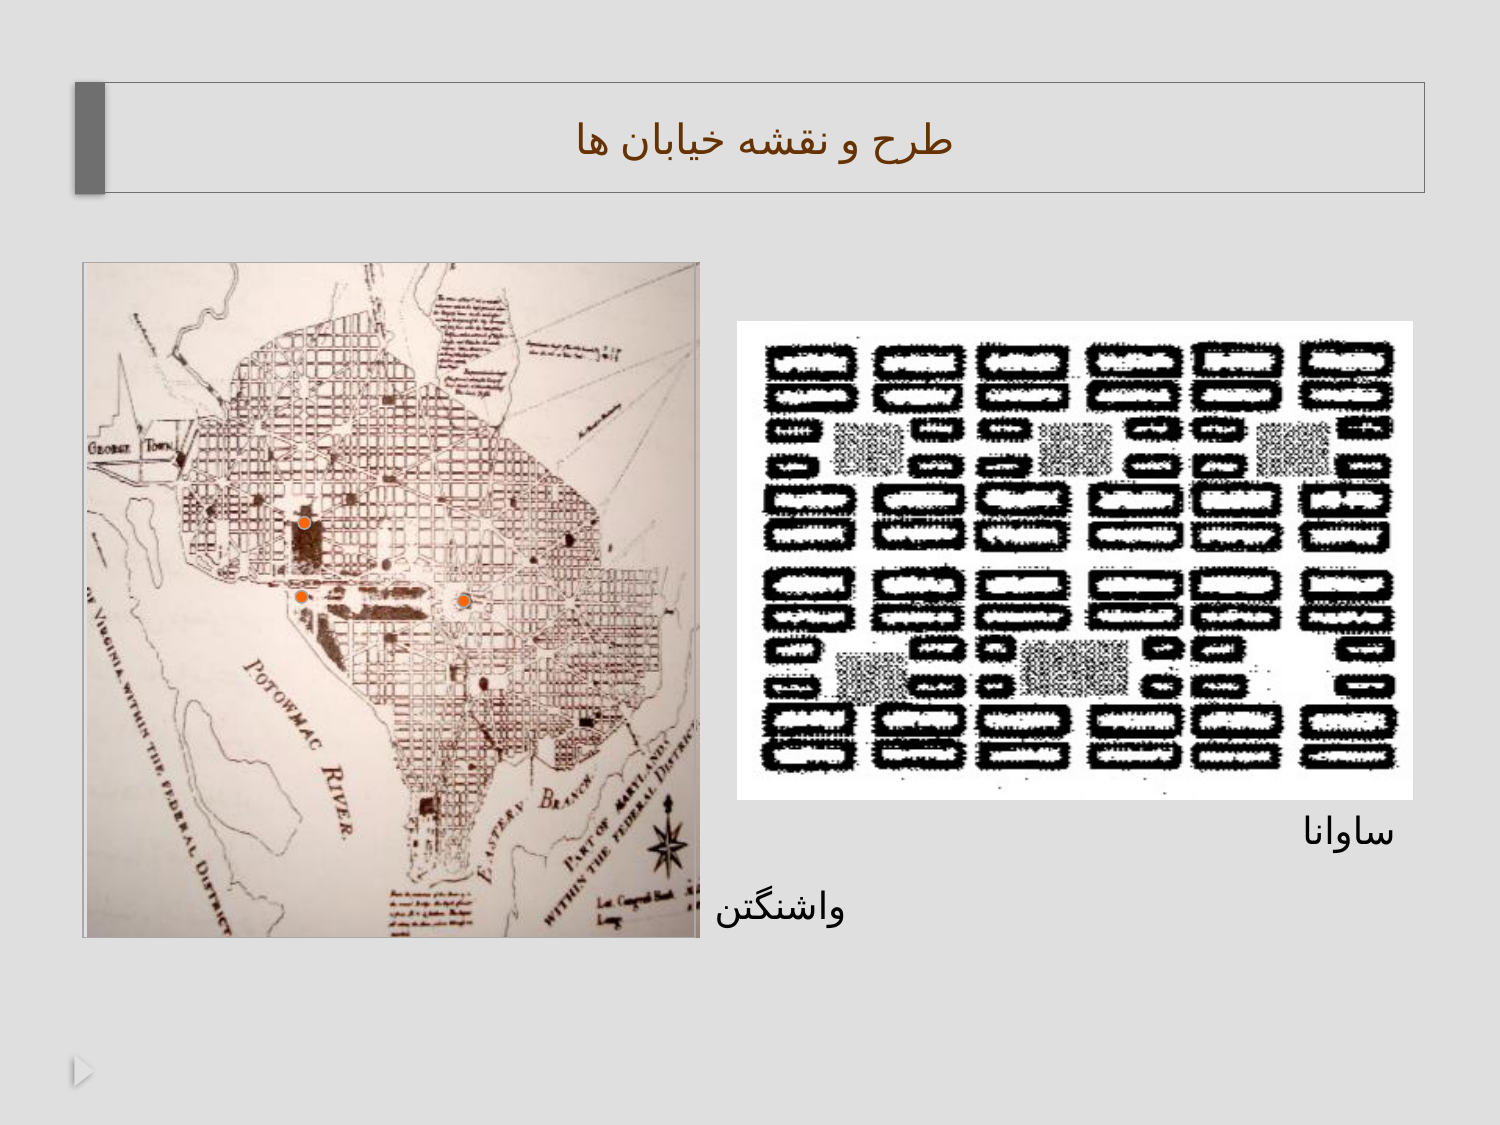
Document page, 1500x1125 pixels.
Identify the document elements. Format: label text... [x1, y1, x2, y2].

text_box واشنگتن [716, 874, 925, 935]
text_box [82, 262, 713, 994]
text_box ساوانا [1287, 799, 1500, 860]
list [737, 321, 1413, 801]
title طرح و نقشه خیابان ها [75, 82, 1425, 193]
